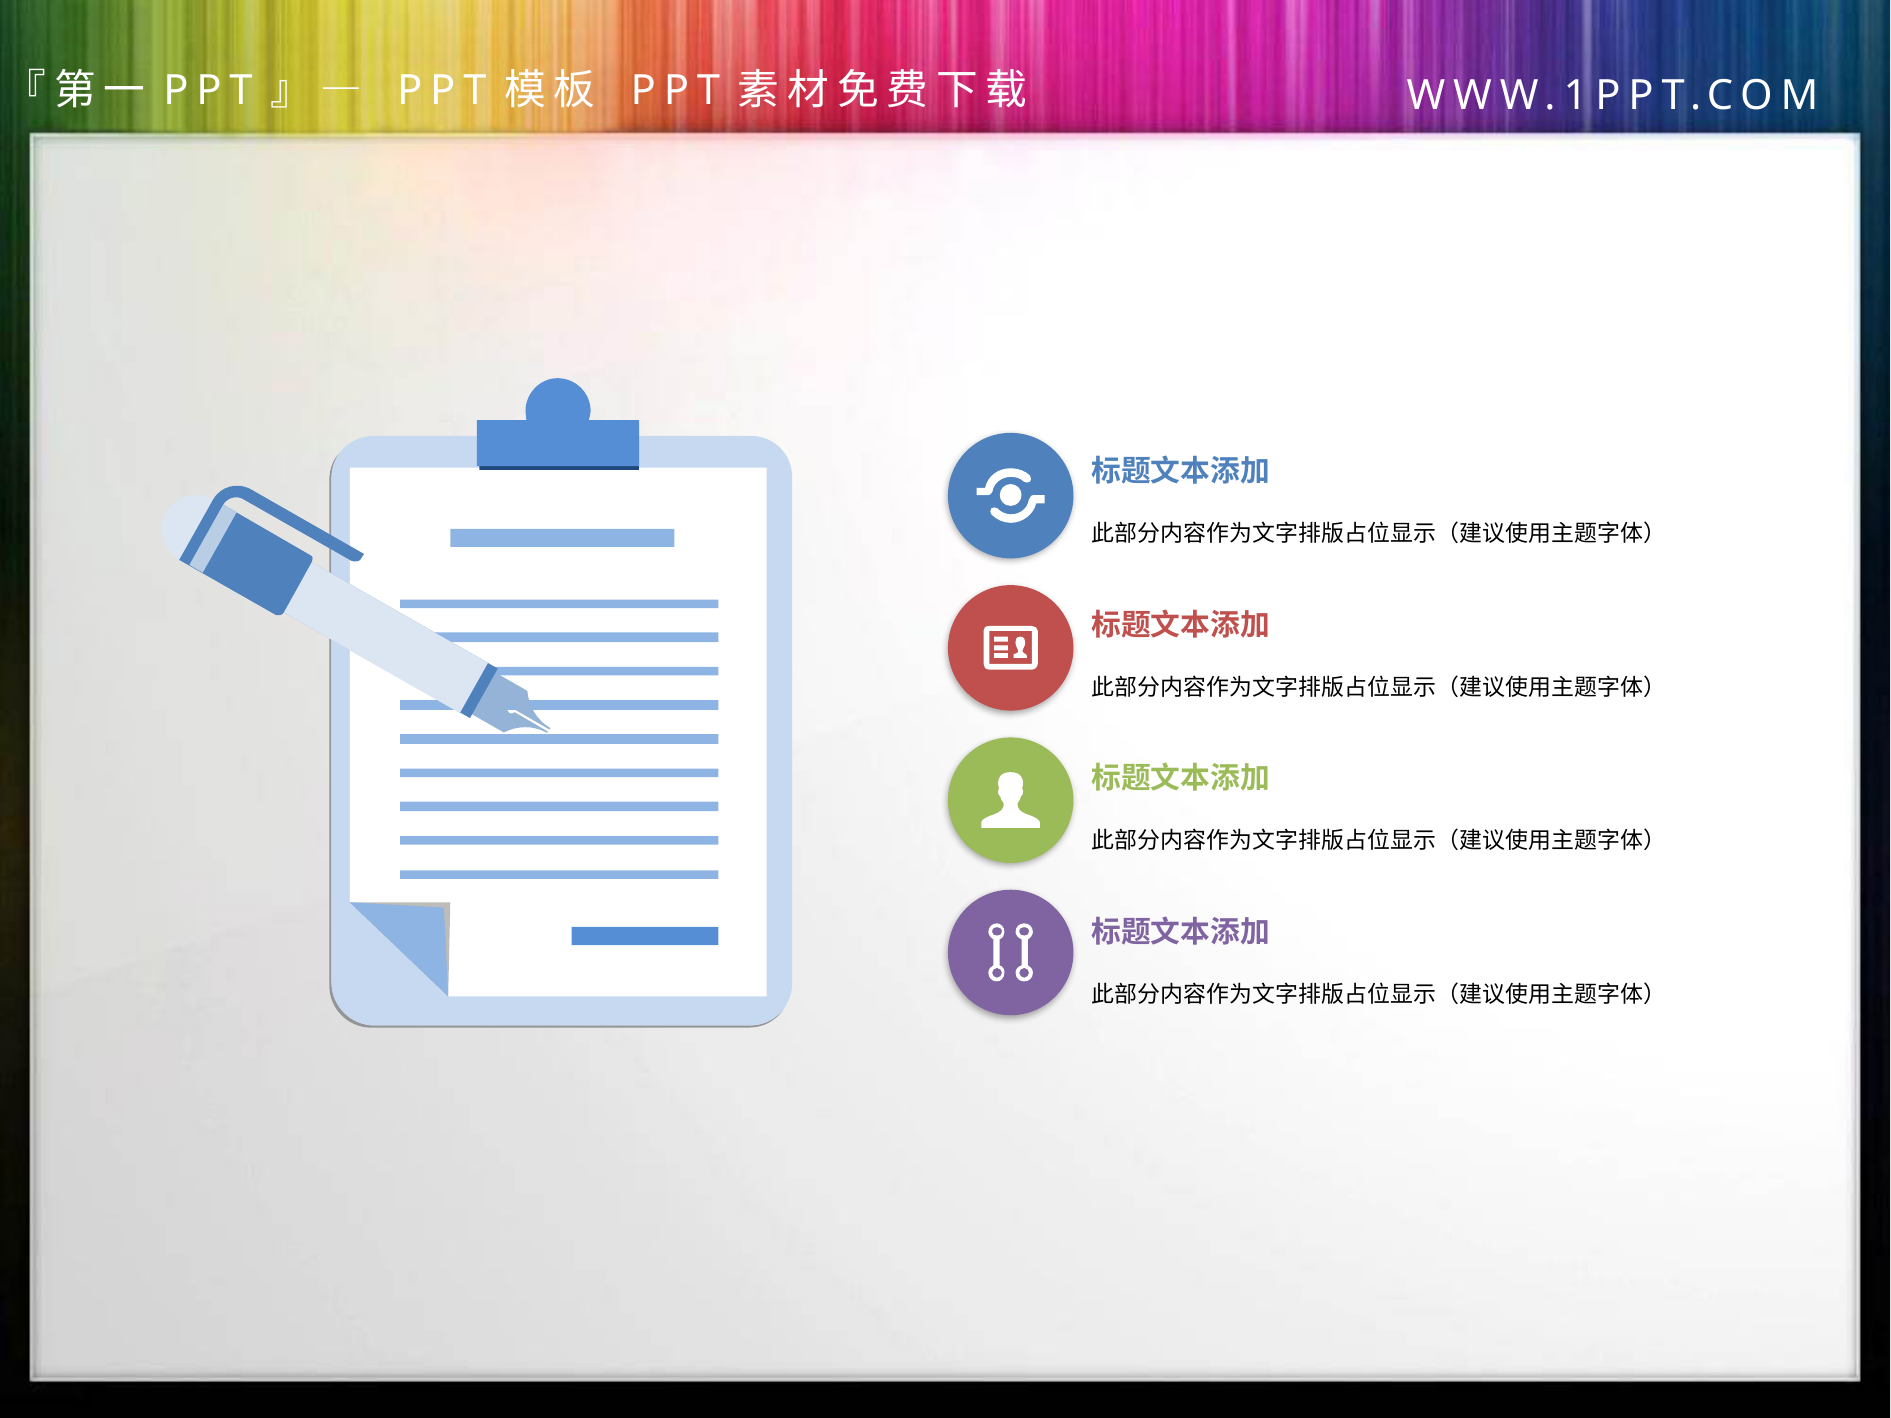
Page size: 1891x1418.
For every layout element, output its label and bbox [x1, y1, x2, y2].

text_box [143, 526, 580, 683]
text_box [947, 889, 1703, 1020]
text_box [947, 737, 1703, 867]
text_box [947, 584, 1703, 713]
text_box [329, 420, 793, 1028]
picture [0, 0, 1891, 1418]
text_box [947, 432, 1703, 560]
text_box [476, 377, 640, 467]
